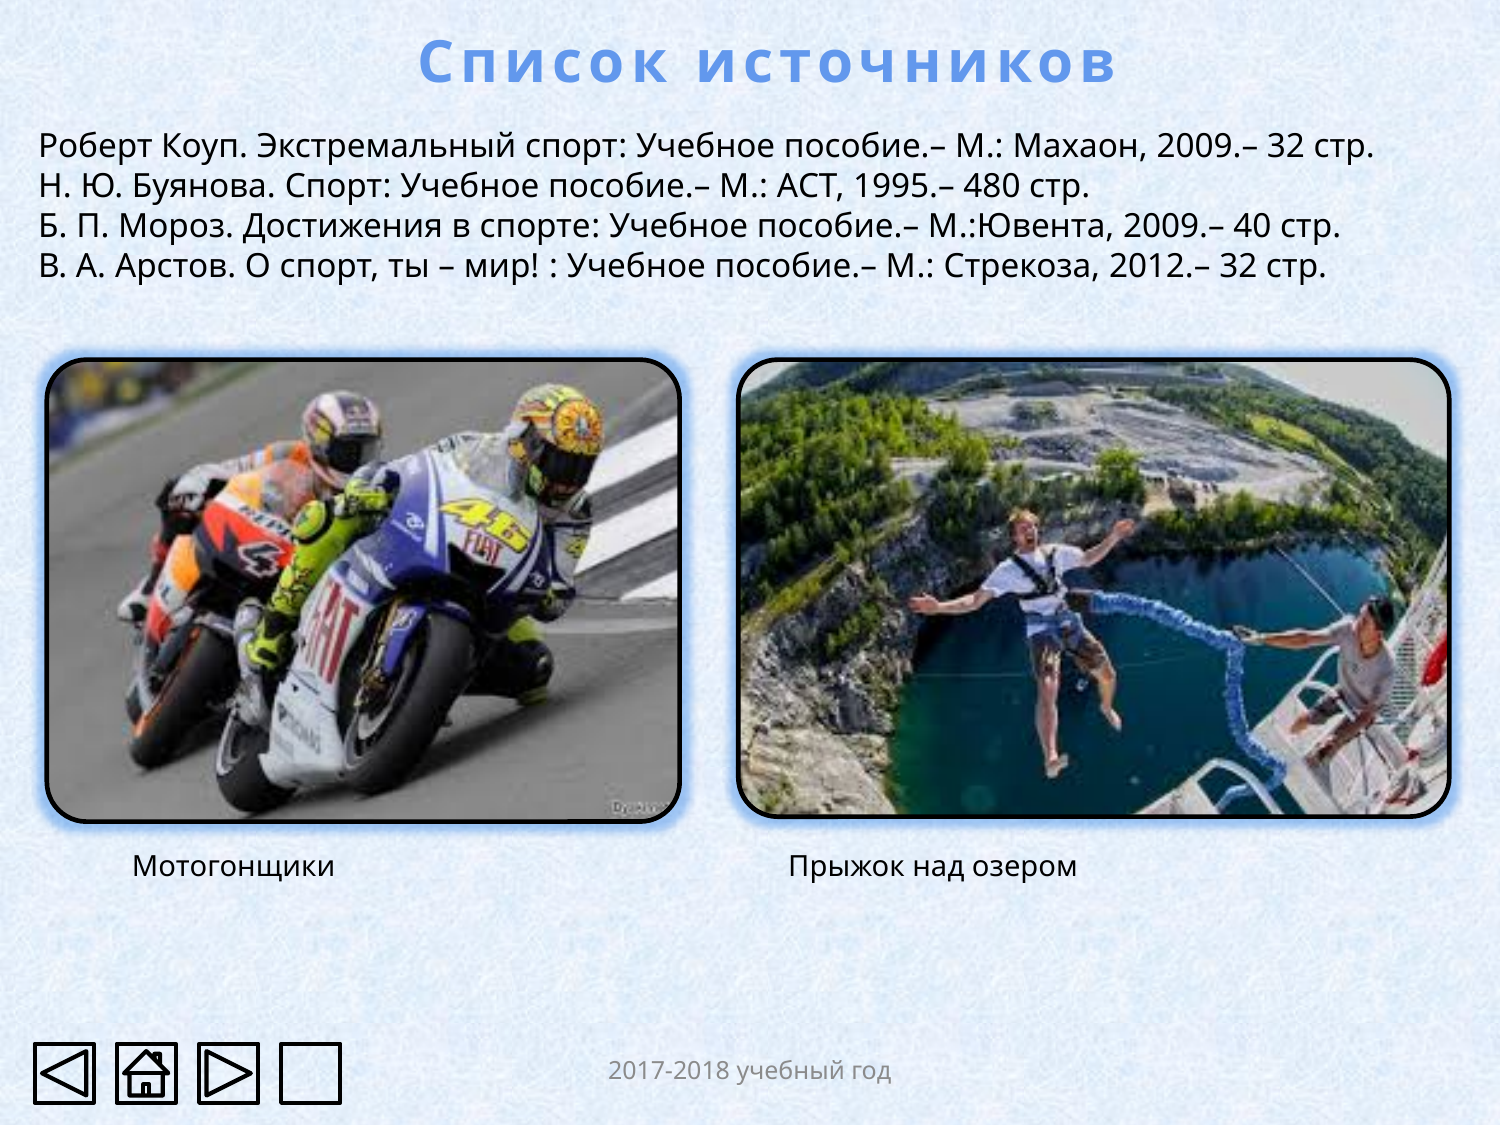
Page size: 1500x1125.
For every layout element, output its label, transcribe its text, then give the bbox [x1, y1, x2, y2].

text_box Роберт Коуп. Экстремальный спорт: Учебное пособие.– М.: Махаон, 2009.– 32 стр. Н. Ю. Буянова. Спорт: Учебное пособие.– М.: АСТ, 1995.– 480 стр. Б. П. Мороз. Достижения в спорте: Учебное пособие.– М.:Ювента, 2009.– 40 стр. В. А. Арстов. О спорт, ты – мир! : Учебное пособие.– М.: Стрекоза, 2012.– 32 стр. [23, 117, 1454, 292]
text_box Прыжок над озером [773, 840, 1348, 890]
picture [738, 359, 1450, 817]
picture [46, 359, 680, 822]
footer 2017-2018 учебный год [550, 1041, 950, 1102]
title Список источников [103, 11, 1454, 108]
text_box Мотогонщики [117, 840, 528, 890]
